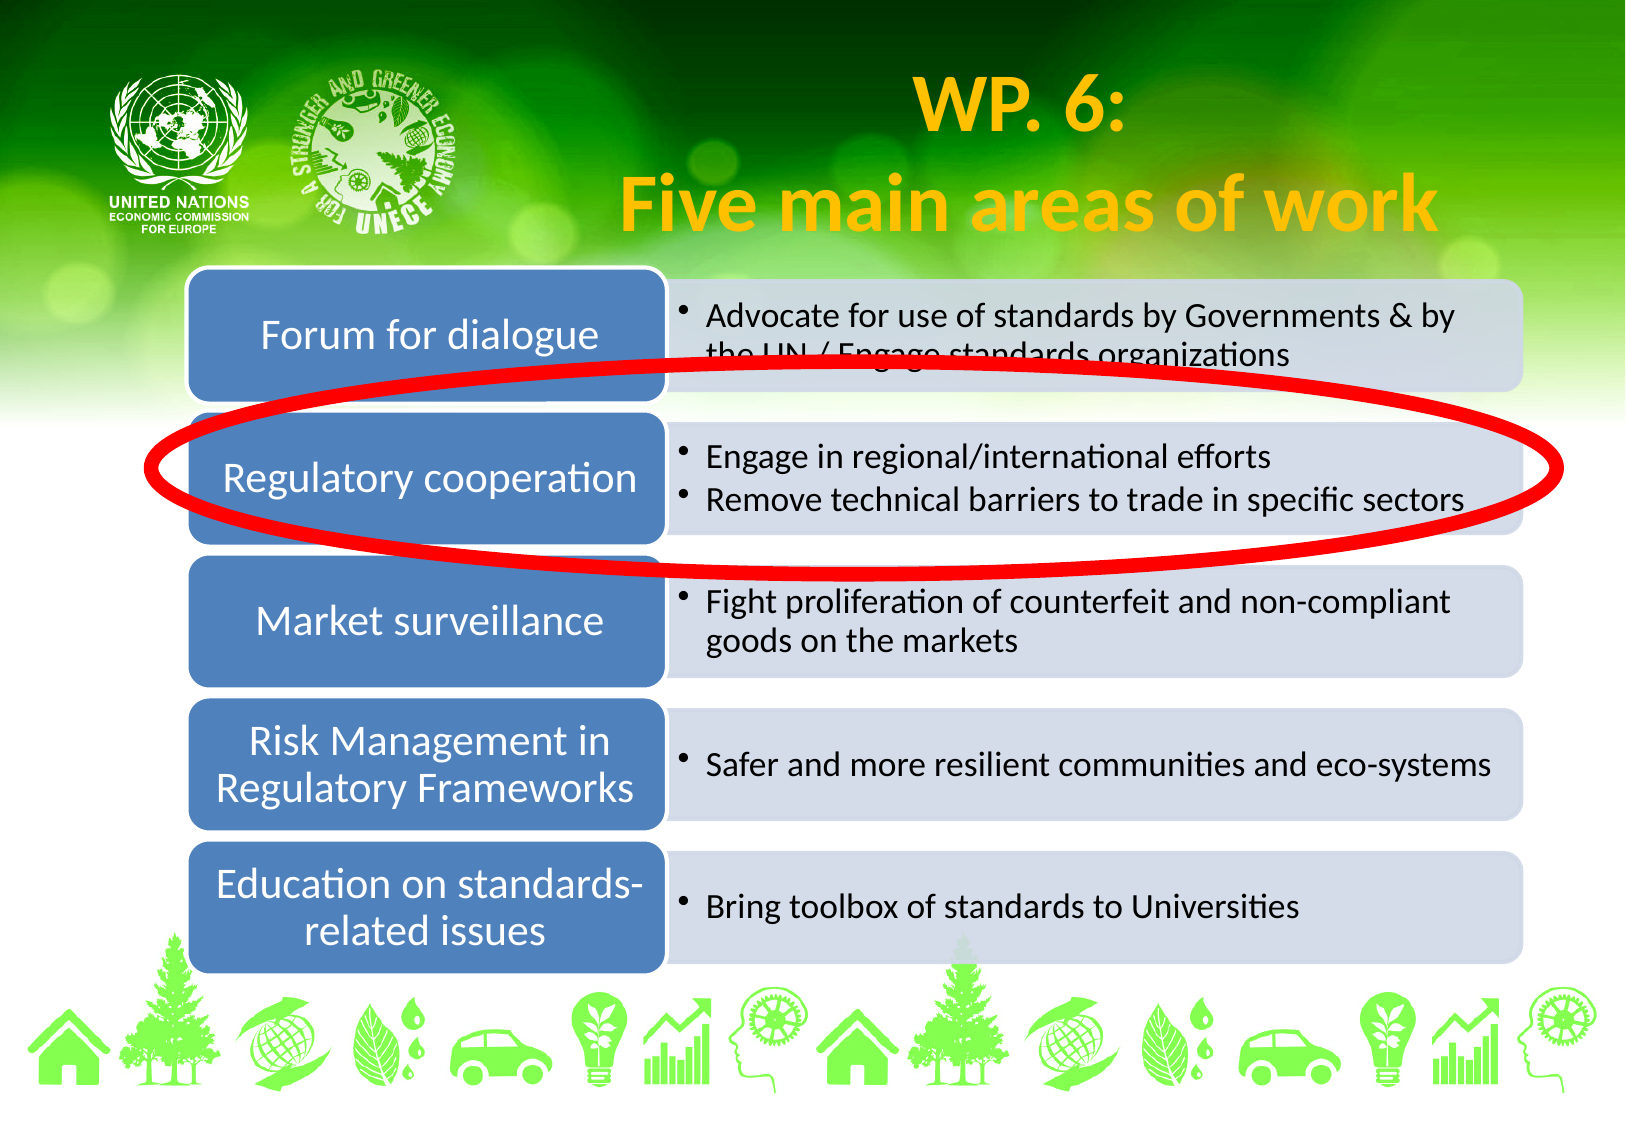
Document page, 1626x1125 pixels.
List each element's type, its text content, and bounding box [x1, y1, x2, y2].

text_box [148, 434, 181, 502]
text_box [186, 266, 1522, 977]
text_box [1527, 435, 1559, 501]
picture [0, 0, 1626, 1125]
title WP. 6: Five main areas of work [458, 54, 1602, 243]
